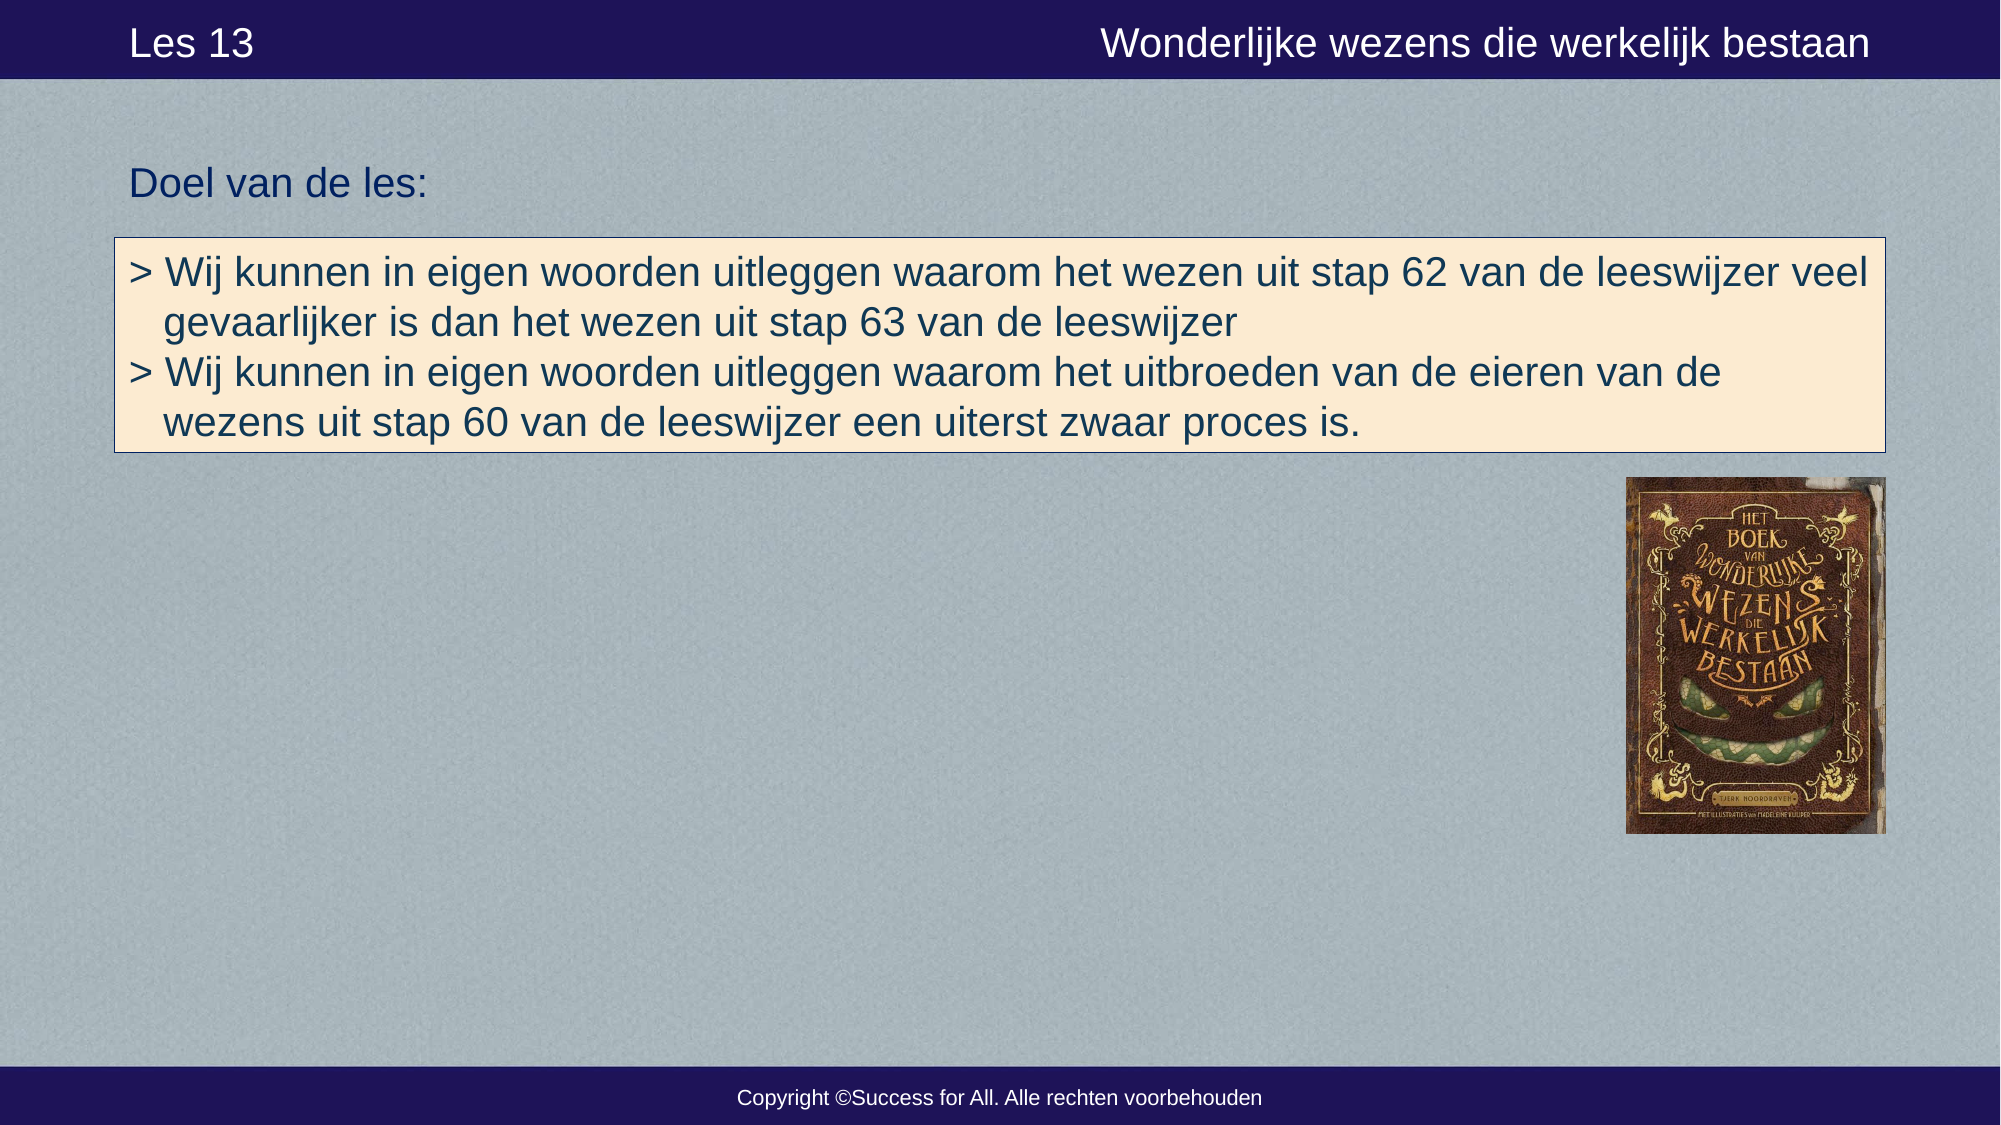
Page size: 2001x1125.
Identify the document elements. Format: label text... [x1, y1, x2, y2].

text_box Doel van de les: [113, 148, 1635, 214]
text_box Les 13 [114, 8, 354, 73]
text_box Wonderlijke wezens die werkelijk bestaan [999, 8, 1886, 73]
picture [0, 0, 2001, 1125]
text_box > Wij kunnen in eigen woorden uitleggen waarom het wezen uit stap 62 van de leeswijzer veel gevaarlijker is dan het wezen uit stap 63 van de leeswijzer > Wij kunnen in eigen woorden uitleggen waarom het uitbroeden van de eieren van de wezens uit stap 60 van de leeswijzer een uiterst zwaar proces is. [114, 237, 1886, 453]
text_box Copyright ©Success for All. Alle rechten voorbehouden [0, 1076, 2000, 1125]
